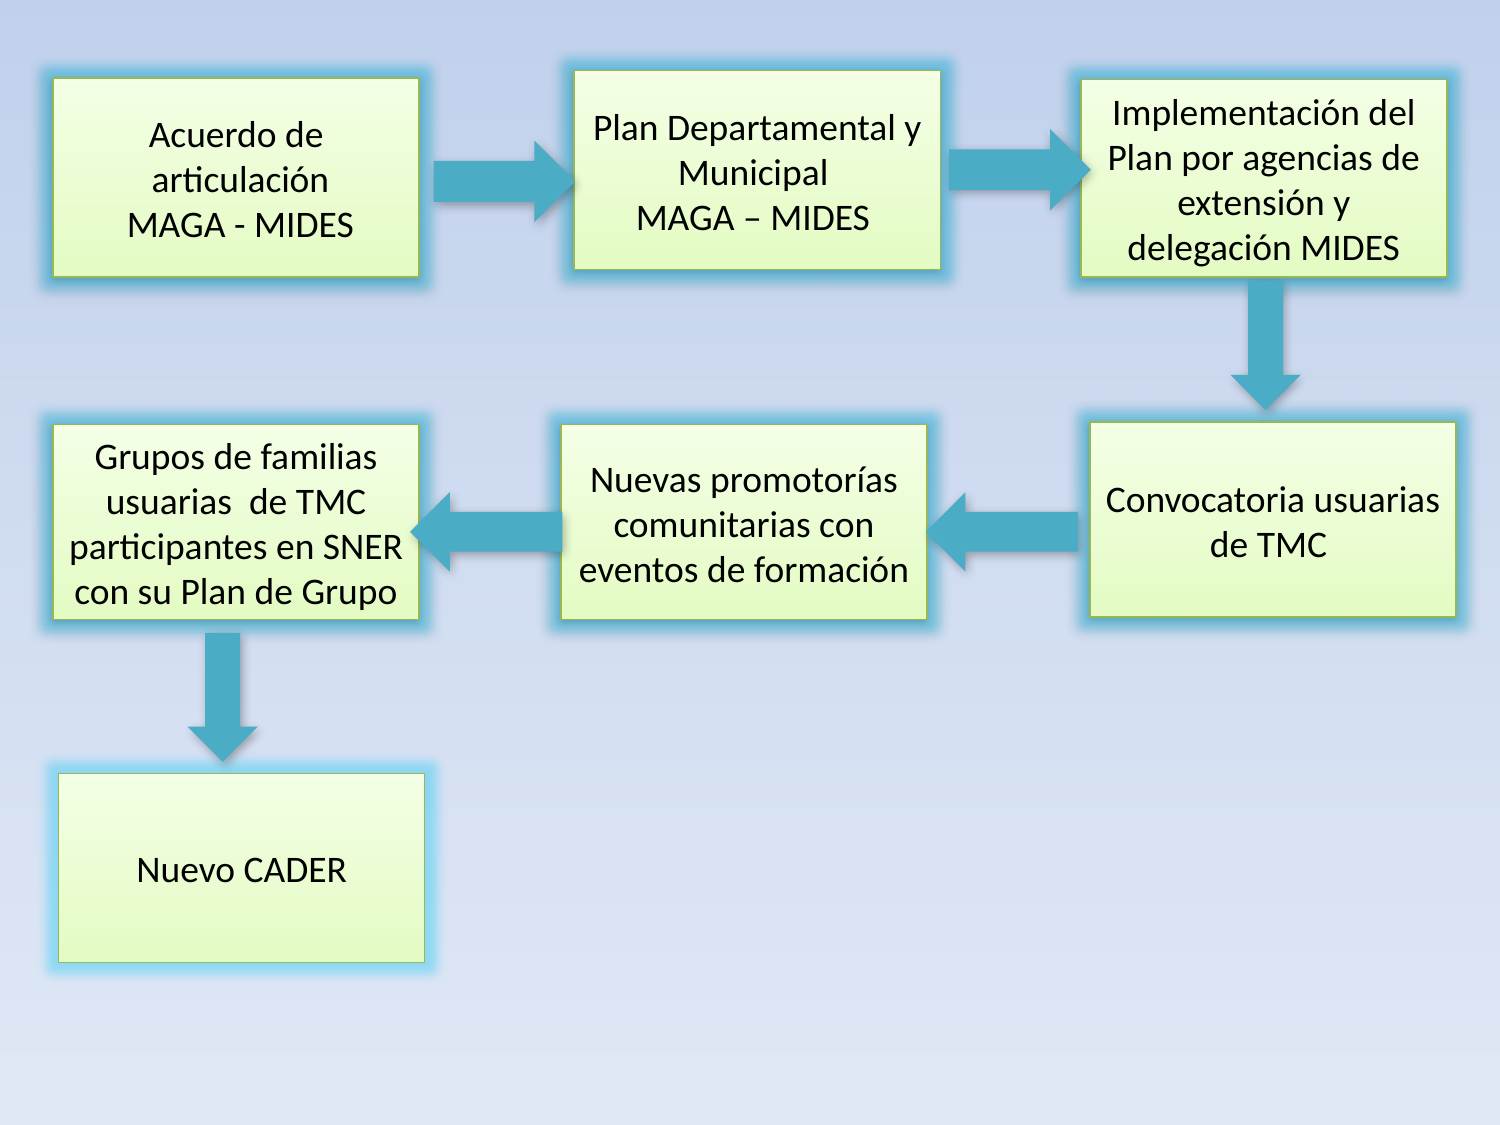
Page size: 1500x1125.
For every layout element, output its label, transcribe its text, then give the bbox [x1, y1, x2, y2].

text_box [406, 489, 566, 575]
text_box Plan Departamental y Municipal MAGA – MIDES [573, 70, 941, 270]
text_box Grupos de familias usuarias de TMC participantes en SNER con su Plan de Grupo [52, 424, 420, 620]
text_box [922, 489, 1082, 575]
text_box Acuerdo de articulación MAGA - MIDES [52, 77, 420, 278]
text_box Nuevo CADER [58, 773, 425, 963]
text_box [184, 629, 261, 765]
text_box [946, 125, 1094, 214]
text_box Nuevas promotorías comunitarias con eventos de formación [560, 424, 928, 620]
text_box [1227, 278, 1304, 414]
text_box Convocatoria usuarias de TMC [1089, 421, 1457, 618]
text_box Implementación del Plan por agencias de extensión y delegación MIDES [1080, 79, 1448, 278]
text_box [430, 137, 579, 226]
